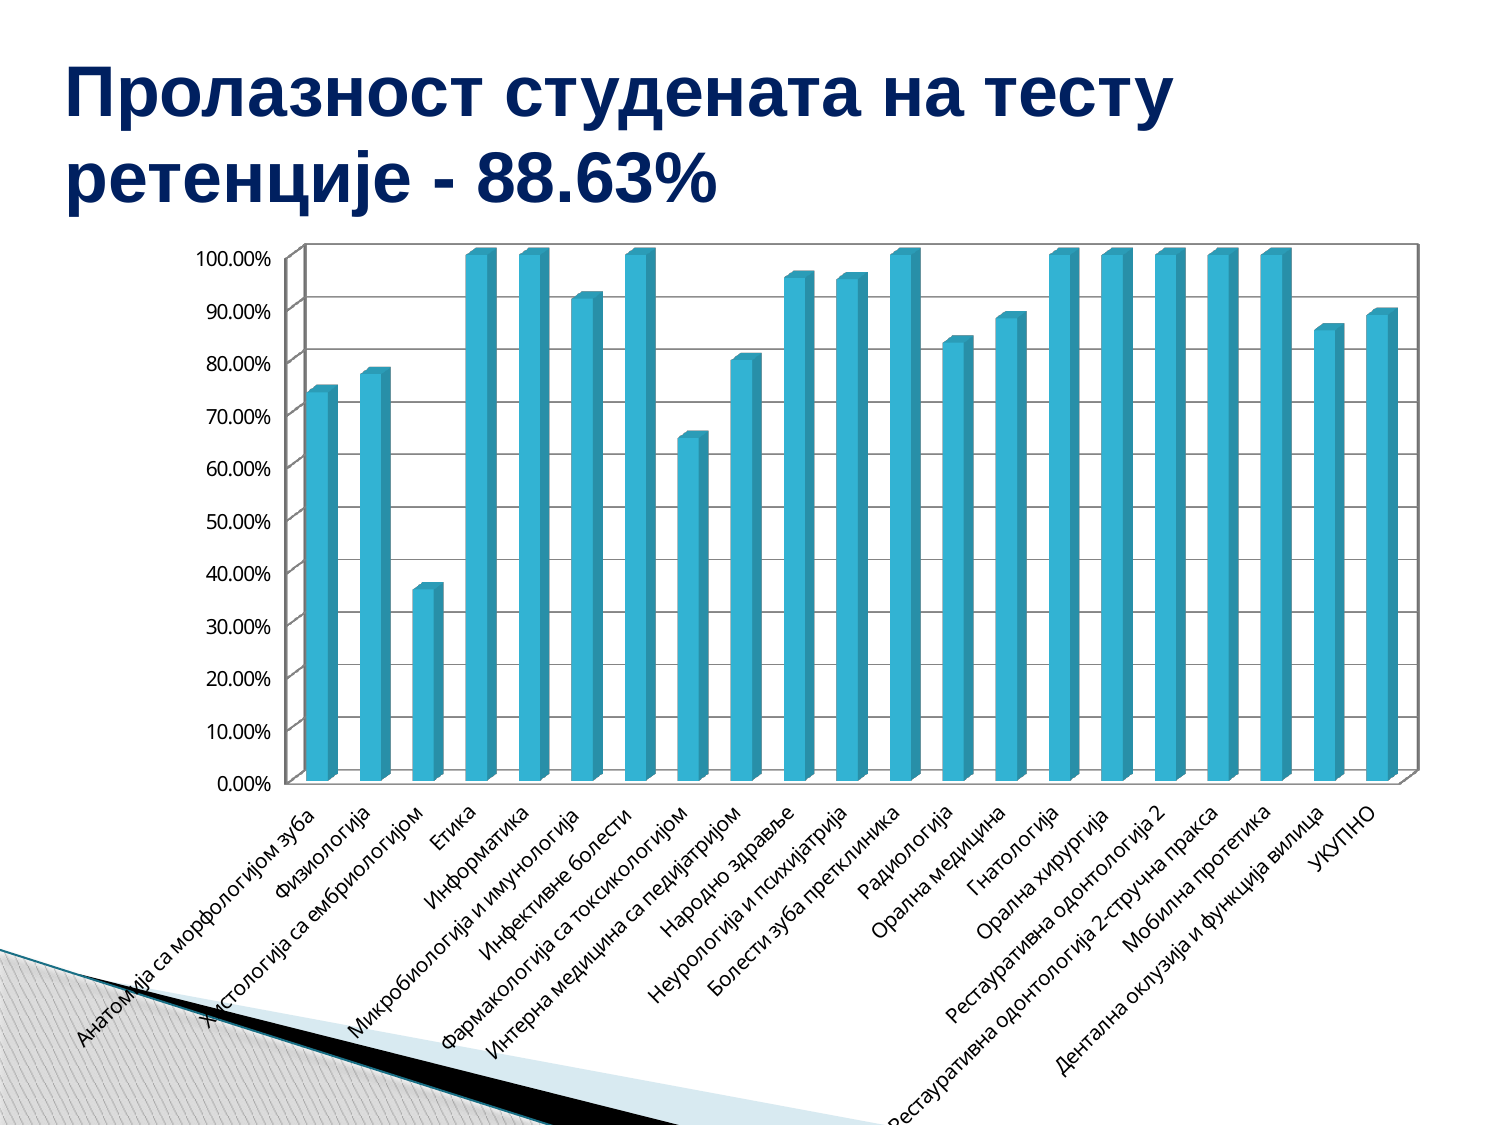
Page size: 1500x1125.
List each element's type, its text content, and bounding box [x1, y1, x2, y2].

title Пролазност студената на тесту ретенције - 88.63% [50, 37, 1400, 224]
chart [37, 224, 1451, 1125]
